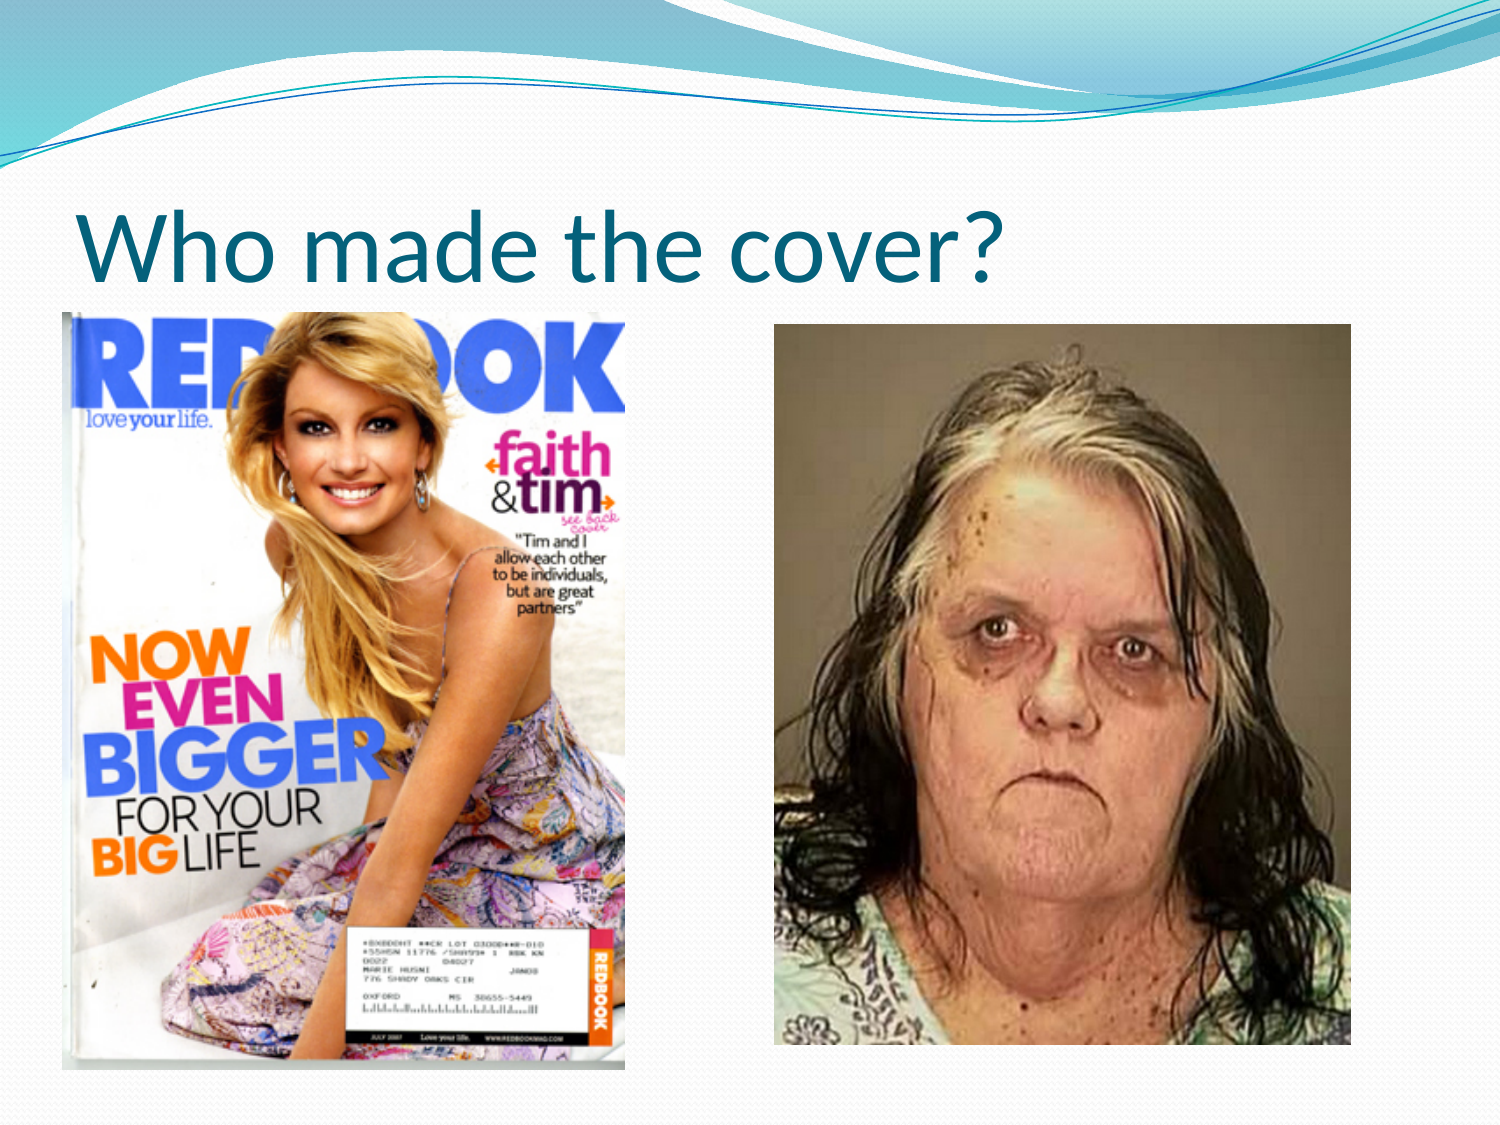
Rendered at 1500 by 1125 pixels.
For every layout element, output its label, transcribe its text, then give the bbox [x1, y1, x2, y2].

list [774, 324, 1352, 1046]
picture [62, 312, 626, 1070]
title Who made the cover? [75, 115, 1425, 303]
